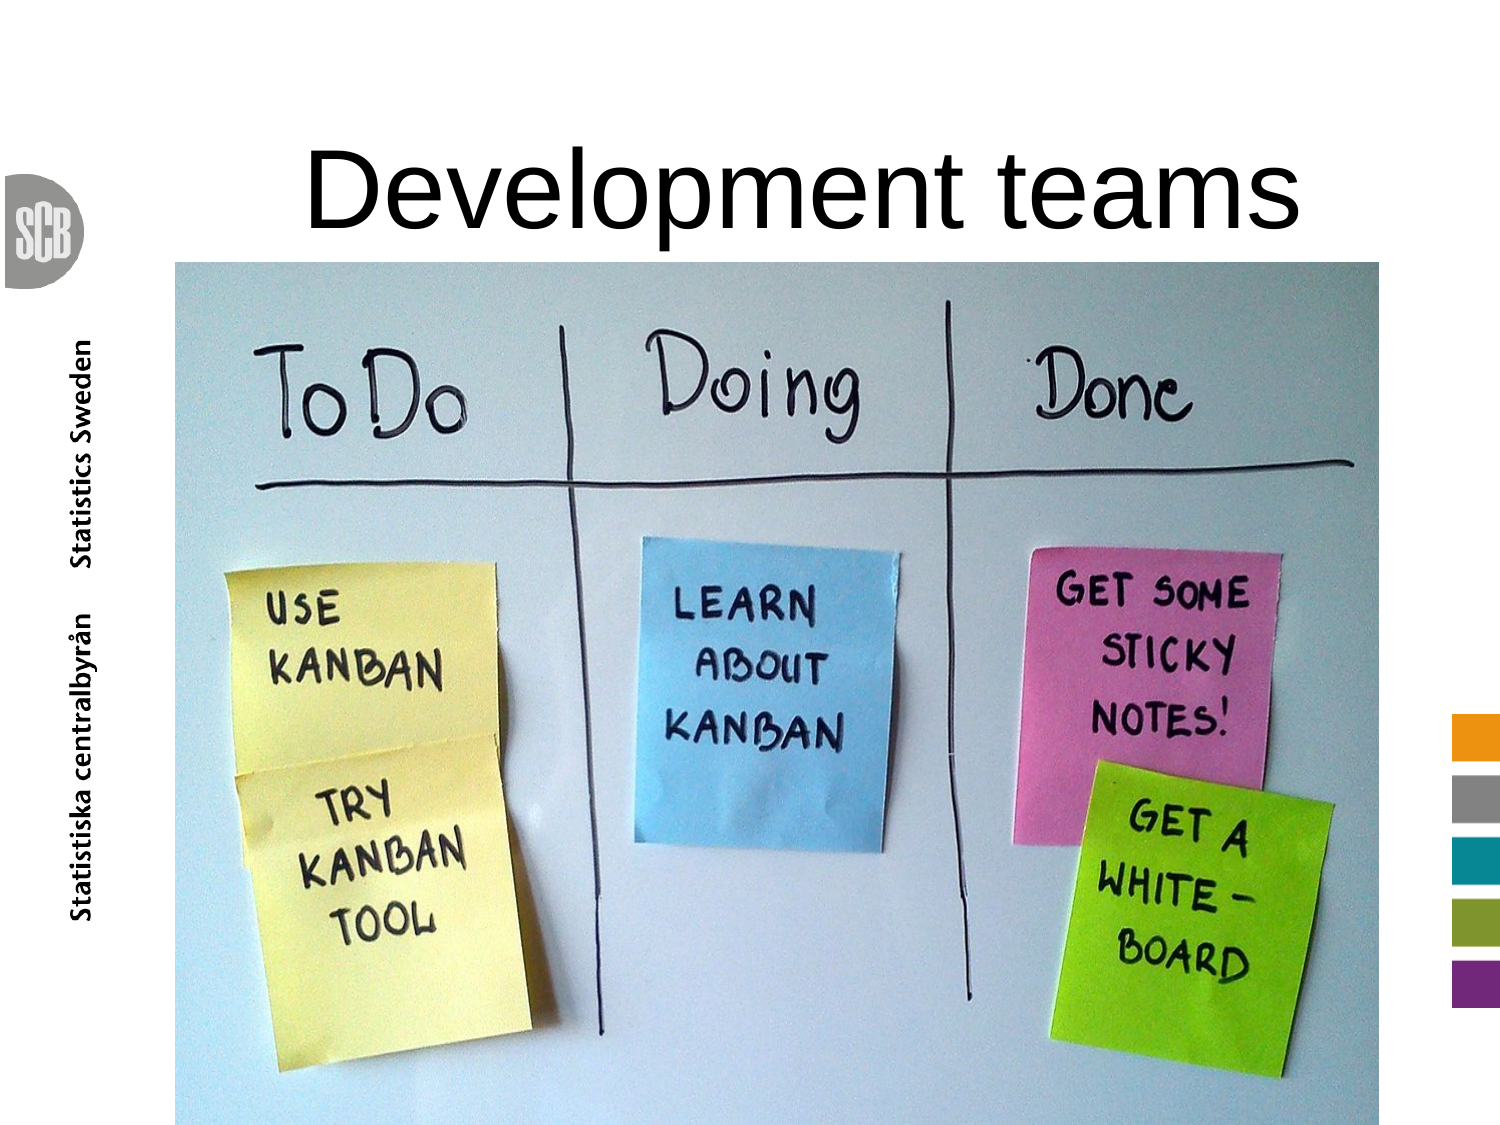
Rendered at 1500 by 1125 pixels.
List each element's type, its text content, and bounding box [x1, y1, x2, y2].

picture [1452, 714, 1500, 1008]
picture [5, 174, 97, 921]
picture [175, 262, 1379, 1125]
text_box Development teams [175, 108, 1430, 297]
